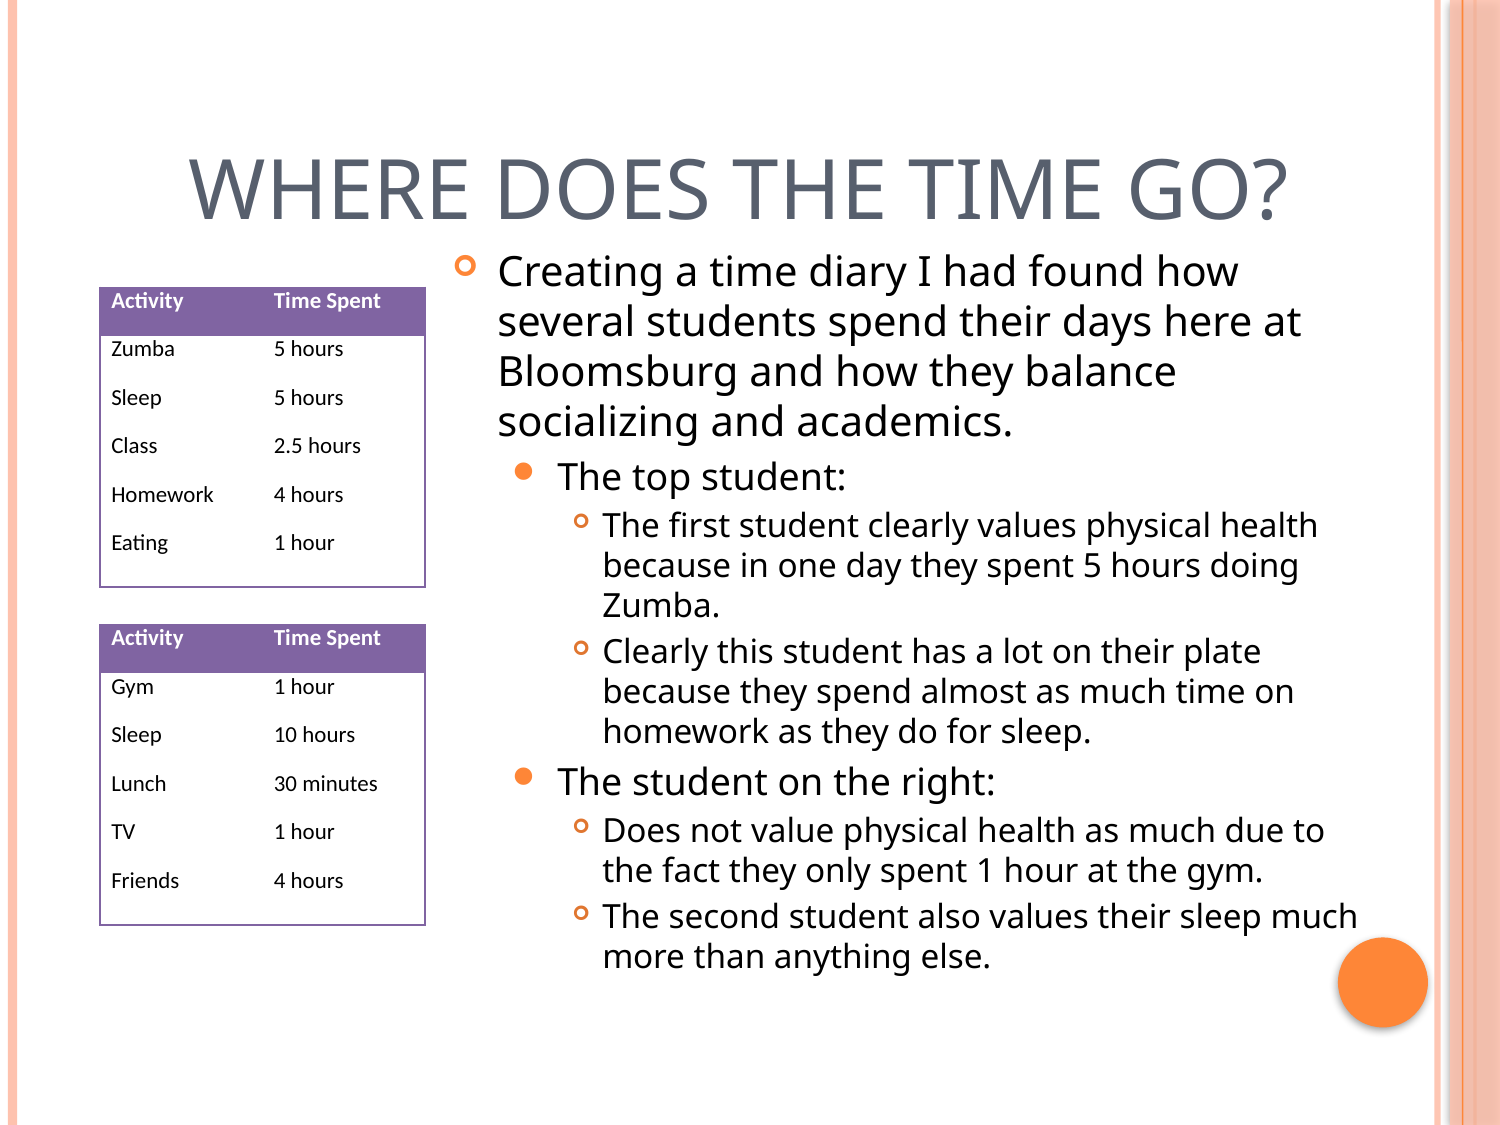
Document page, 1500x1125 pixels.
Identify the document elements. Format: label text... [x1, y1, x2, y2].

table_cell Friends [101, 867, 262, 924]
table_cell 1 hour [262, 530, 424, 586]
table_cell 4 hours [262, 867, 424, 924]
table_cell 5 hours [262, 336, 424, 384]
table_cell Sleep [101, 384, 262, 433]
table_cell 30 minutes [262, 770, 424, 819]
title Where does the time go? [162, 87, 1315, 244]
table_cell Gym [101, 673, 262, 722]
table_header Time Spent [262, 288, 424, 336]
table_cell 4 hours [262, 481, 424, 530]
table_cell Eating [101, 530, 262, 586]
table_cell 5 hours [262, 384, 424, 433]
table_cell Zumba [101, 336, 262, 384]
list Creating a time diary I had found how several students spend their days here at Bloomsburg and how they balance socializing and academics. The top student: The first student clearly values physical health because in one day they spent 5 hours doing Zumba. Clearly this student has a lot on their plate because they spend almost as much time on homework as they do for sleep. The student on the right: Does not value physical health as much due to the fact they only spent 1 hour at the gym. The second student also values their sleep much more than anything else. [437, 237, 1400, 1050]
table_header Activity [101, 626, 262, 673]
table_cell 1 hour [262, 673, 424, 722]
table_header Time Spent [262, 626, 424, 673]
table_cell Homework [101, 481, 262, 530]
table_cell Lunch [101, 770, 262, 819]
table_cell 10 hours [262, 722, 424, 770]
table_cell TV [101, 819, 262, 867]
table_cell 1 hour [262, 819, 424, 867]
table_cell Sleep [101, 722, 262, 770]
table_cell 2.5 hours [262, 433, 424, 481]
table_header Activity [101, 288, 262, 336]
table_cell Class [101, 433, 262, 481]
